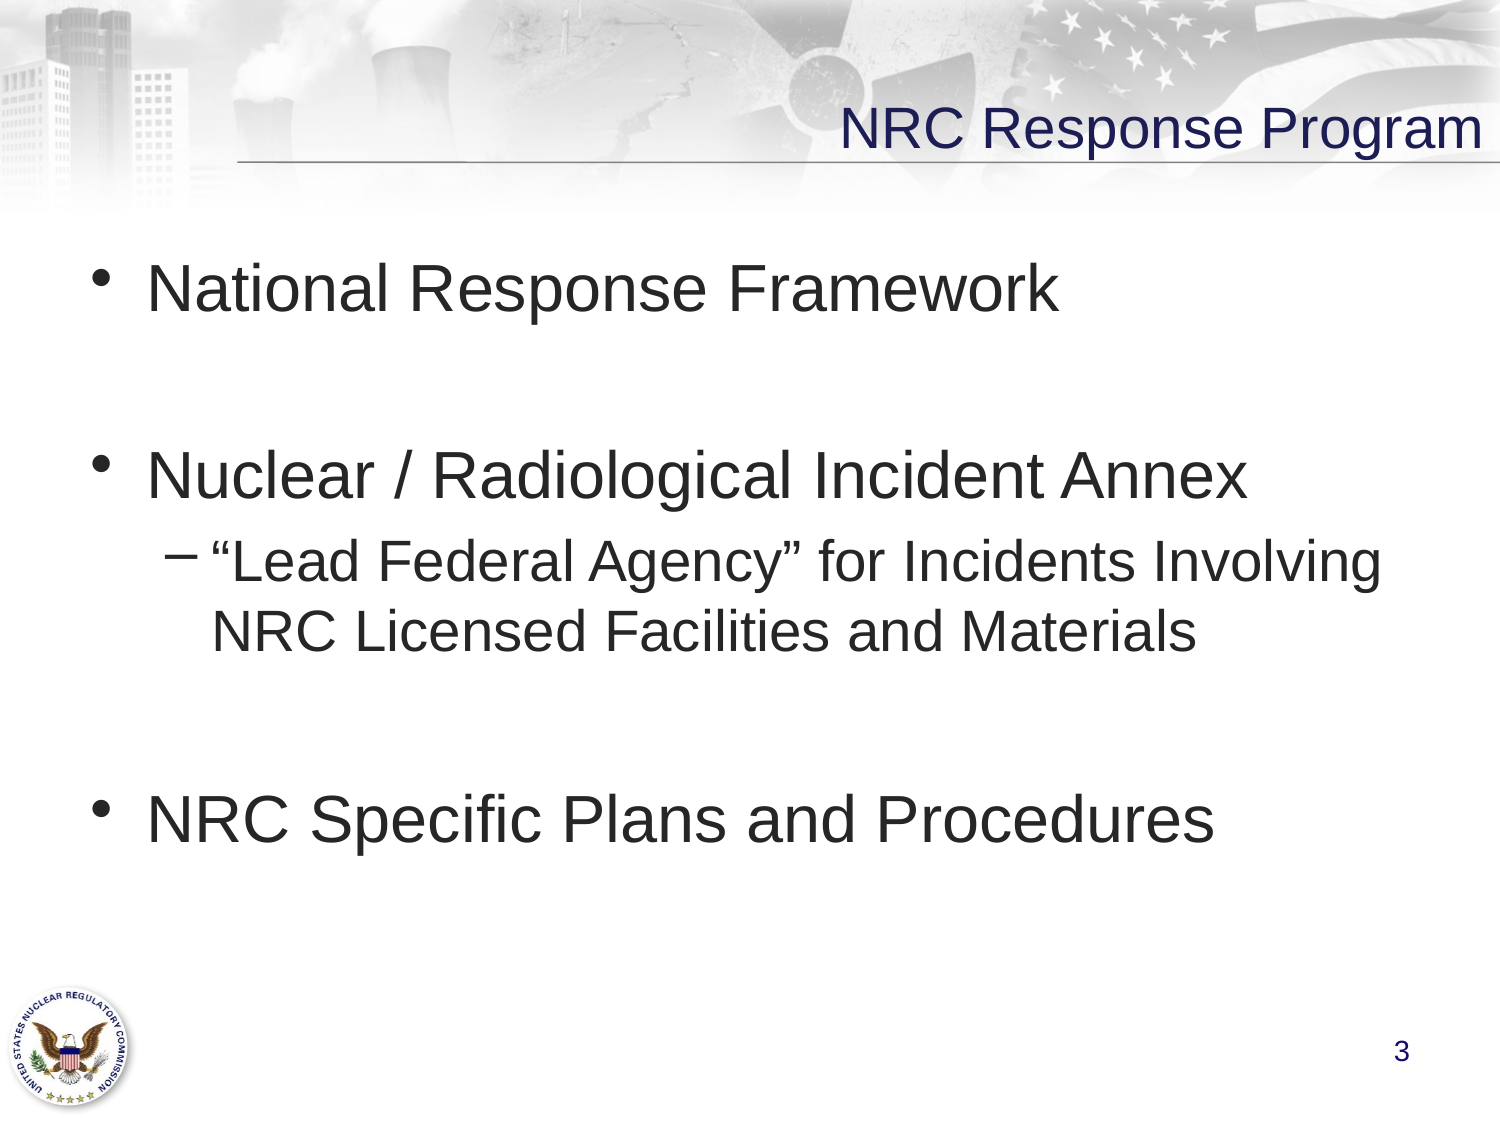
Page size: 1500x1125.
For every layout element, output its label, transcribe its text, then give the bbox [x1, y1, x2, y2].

title NRC Response Program [24, 73, 1500, 178]
picture [9, 987, 128, 1106]
slide_number 3 [1074, 1024, 1426, 1103]
list National Response Framework Nuclear / Radiological Incident Annex “Lead Federal Agency” for Incidents Involving NRC Licensed Facilities and Materials NRC Specific Plans and Procedures [74, 237, 1426, 1001]
